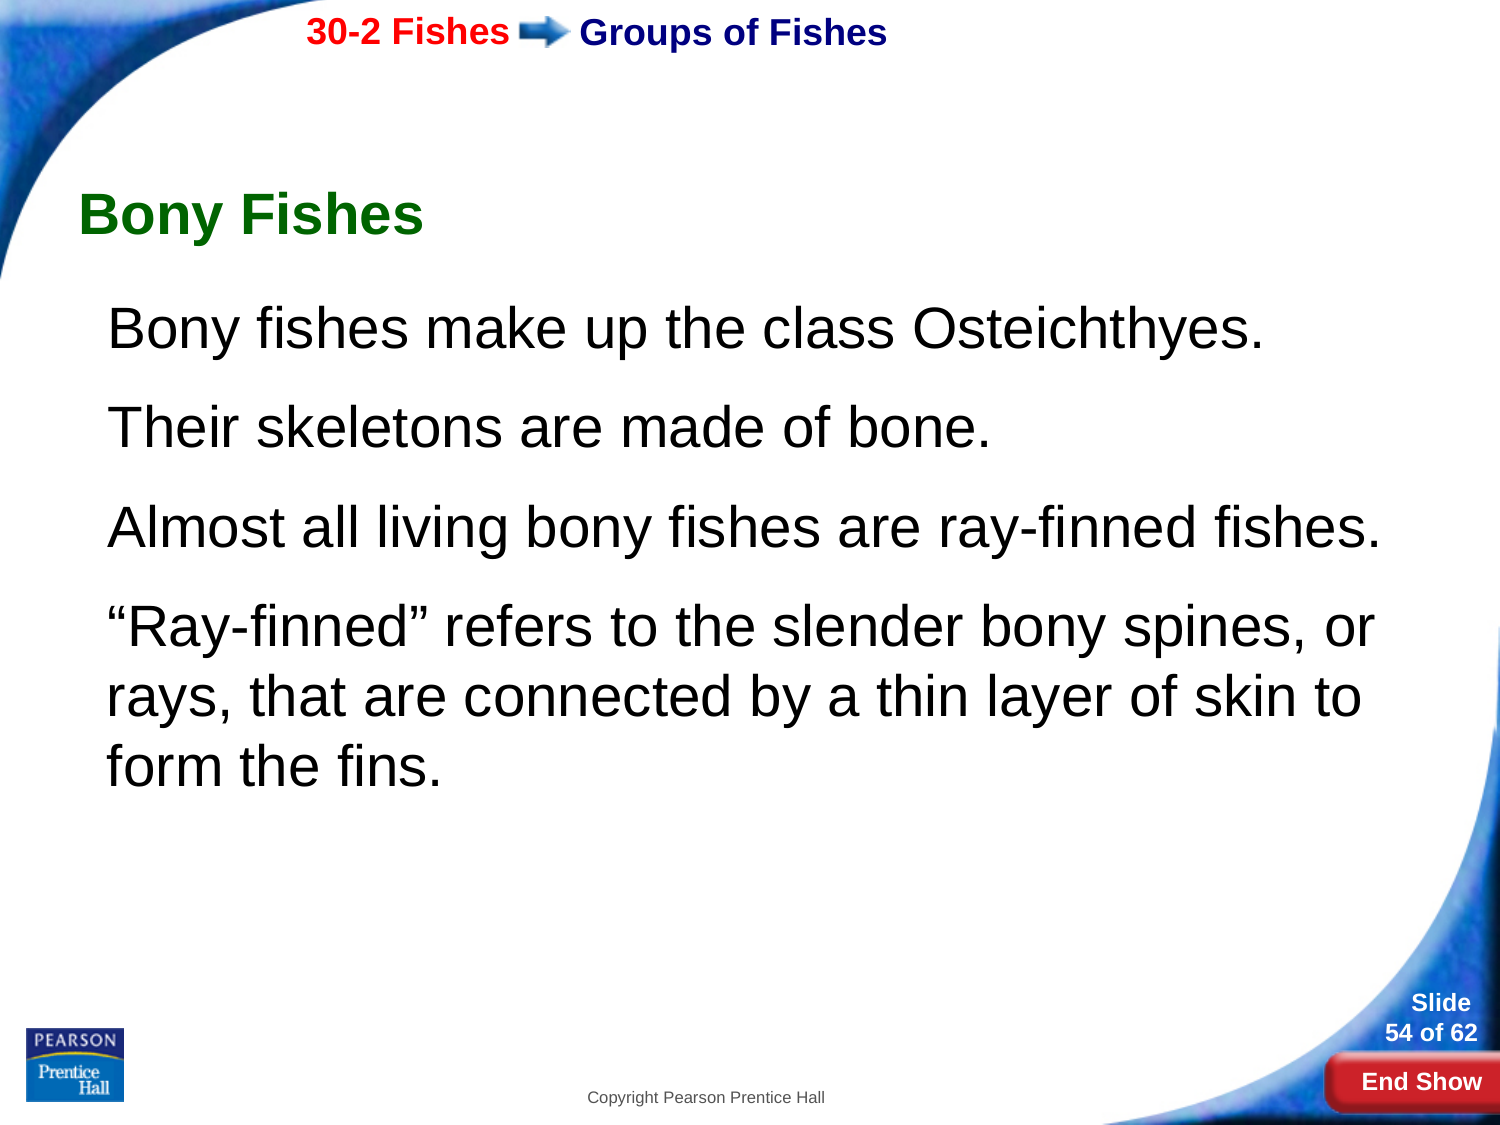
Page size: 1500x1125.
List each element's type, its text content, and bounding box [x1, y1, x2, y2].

list Bony Fishes Bony fishes make up the class Osteichthyes. Their skeletons are made of bone. Almost all living bony fishes are ray-finned fishes. “Ray-finned” refers to the slender bony spines, or rays, that are connected by a thin layer of skin to form the fins. [44, 179, 1448, 992]
title Groups of Fishes [564, 0, 1234, 76]
picture [0, 0, 1500, 1125]
footer Copyright Pearson Prentice Hall [468, 1078, 945, 1105]
